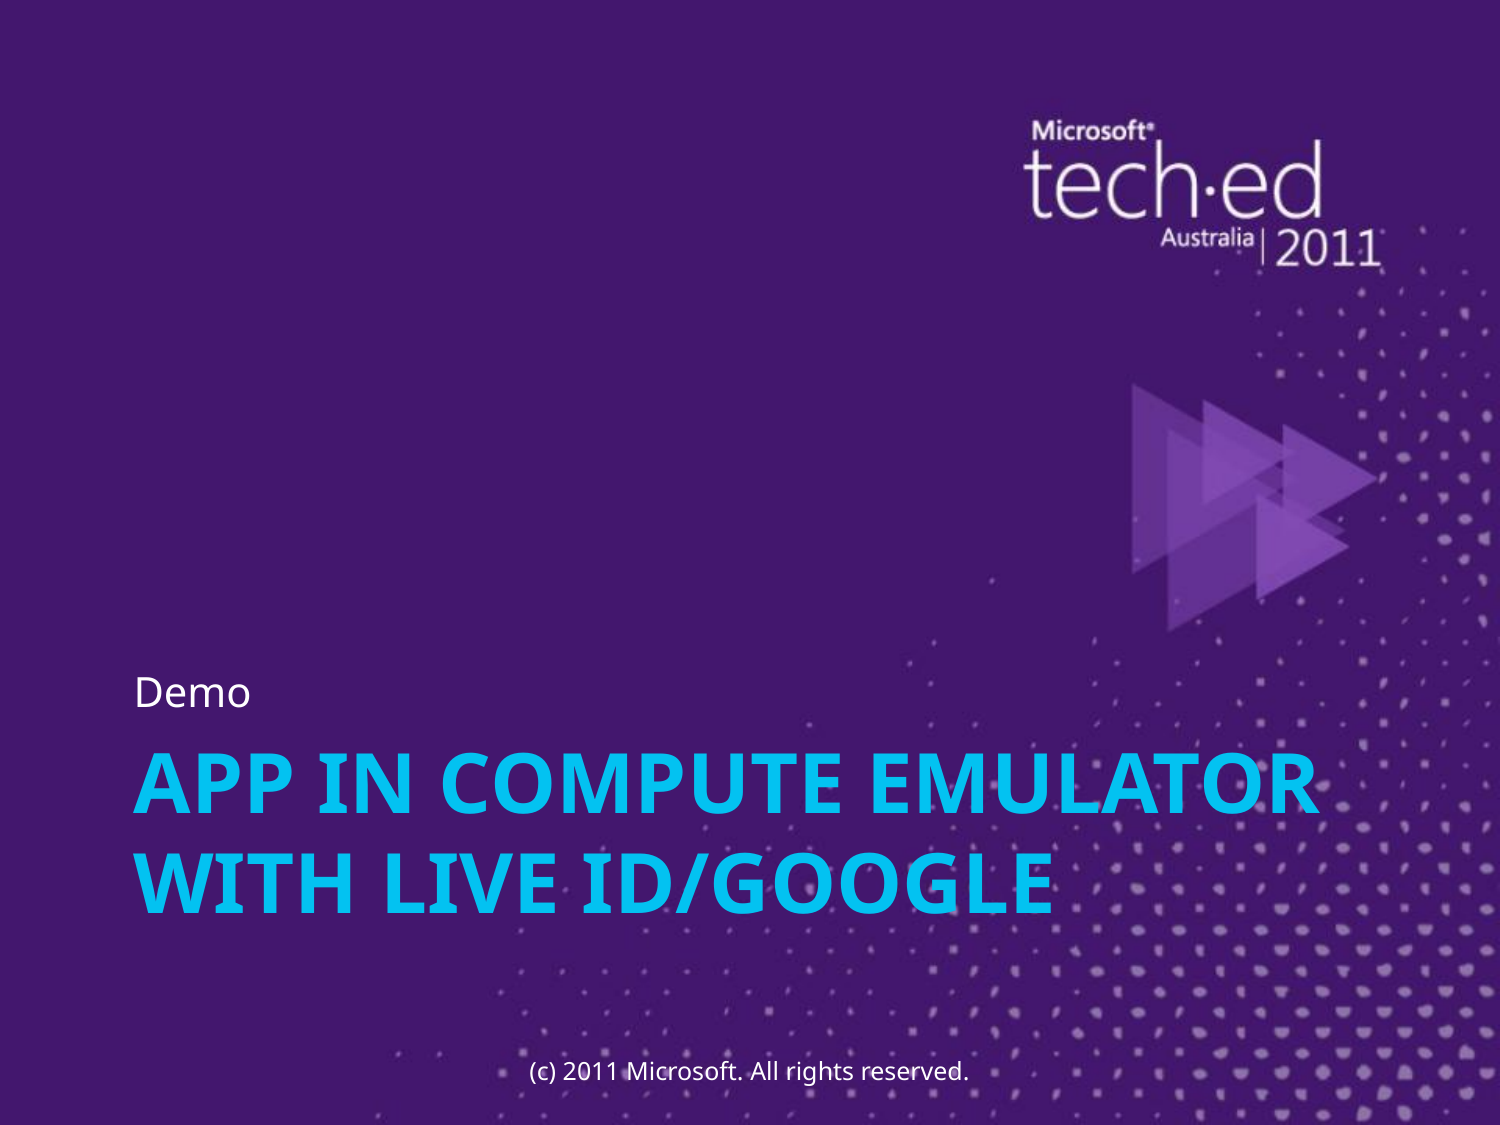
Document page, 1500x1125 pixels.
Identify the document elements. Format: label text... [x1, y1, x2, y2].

picture [0, 0, 1500, 1125]
title App in Compute Emulator with Live ID/GooGLE [118, 723, 1394, 947]
footer (c) 2011 Microsoft. All rights reserved. [512, 1042, 988, 1103]
list Demo [118, 476, 1394, 723]
